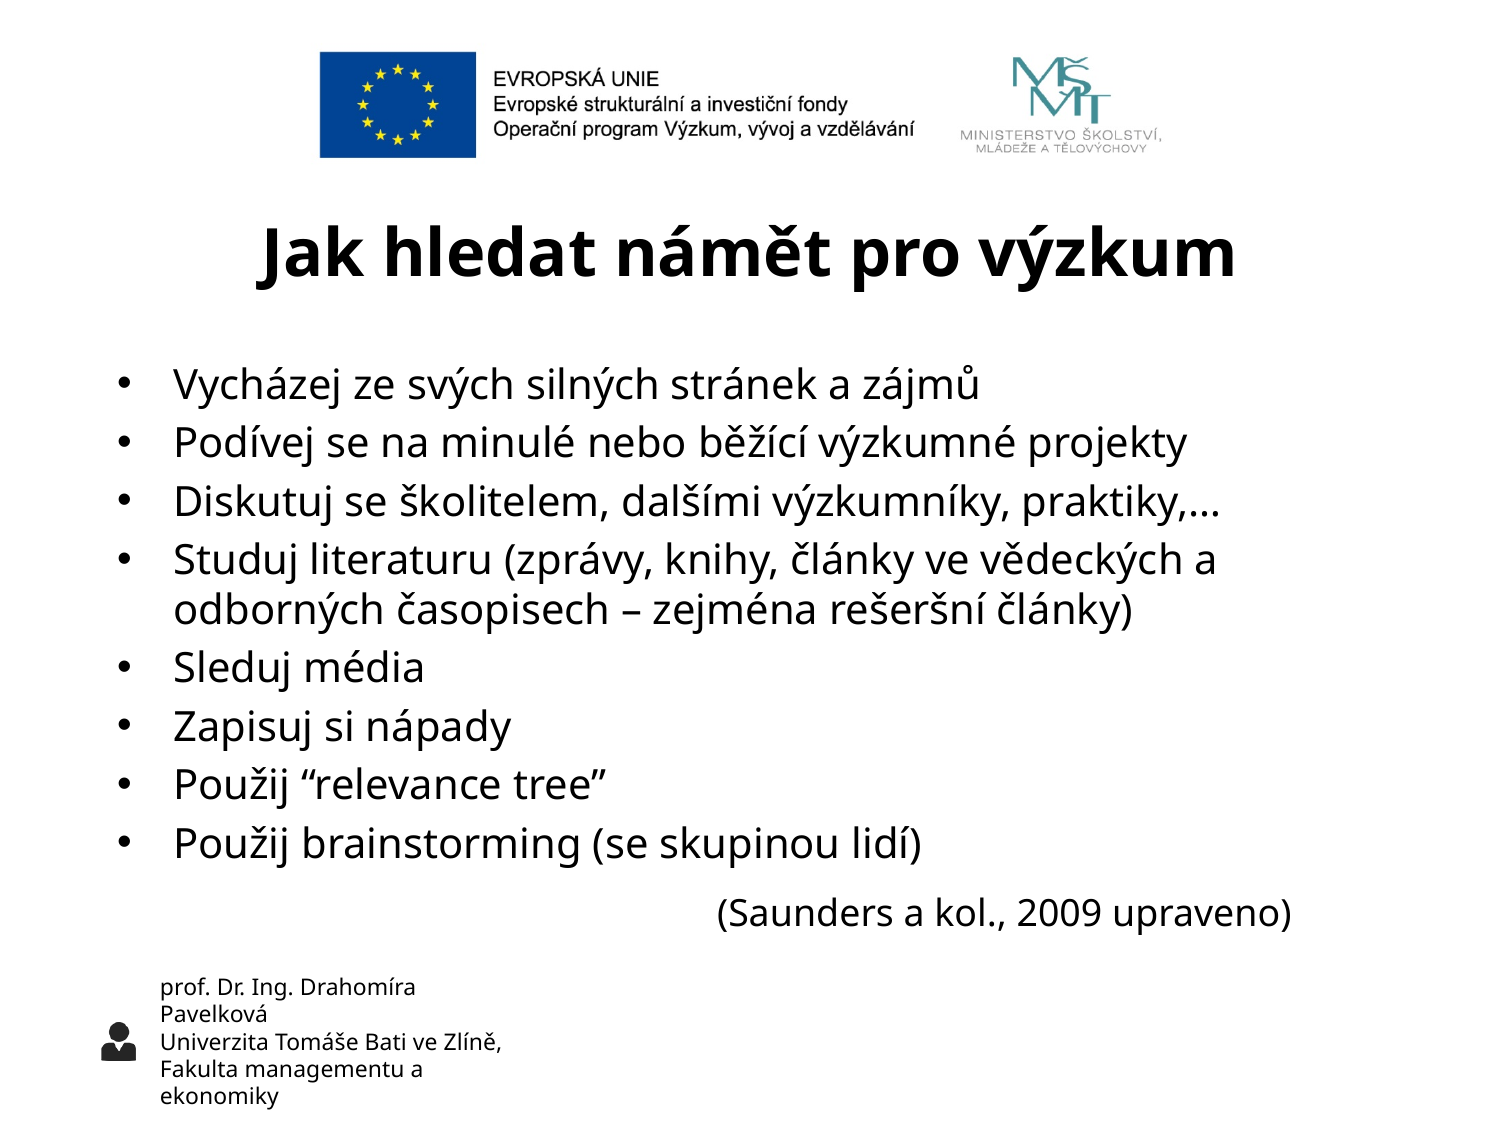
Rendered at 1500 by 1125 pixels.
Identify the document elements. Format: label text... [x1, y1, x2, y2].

footer prof. Dr. Ing. Drahomíra Pavelková Univerzita Tomáše Bati ve Zlíně, Fakulta managementu a ekonomiky [145, 999, 526, 1083]
title Jak hledat námět pro výzkum [75, 184, 1425, 315]
list Vycházej ze svých silných stránek a zájmů Podívej se na minulé nebo běžící výzkumné projekty Diskutuj se školitelem, dalšími výzkumníky, praktiky,… Studuj literaturu (zprávy, knihy, články ve vědeckých a odborných časopisech – zejména rešeršní články) Sleduj média Zapisuj si nápady Použij “relevance tree” Použij brainstorming (se skupinou lidí) (Saunders a kol., 2009 upraveno) [101, 349, 1425, 1005]
picture [267, 0, 1213, 210]
picture [101, 1021, 136, 1062]
